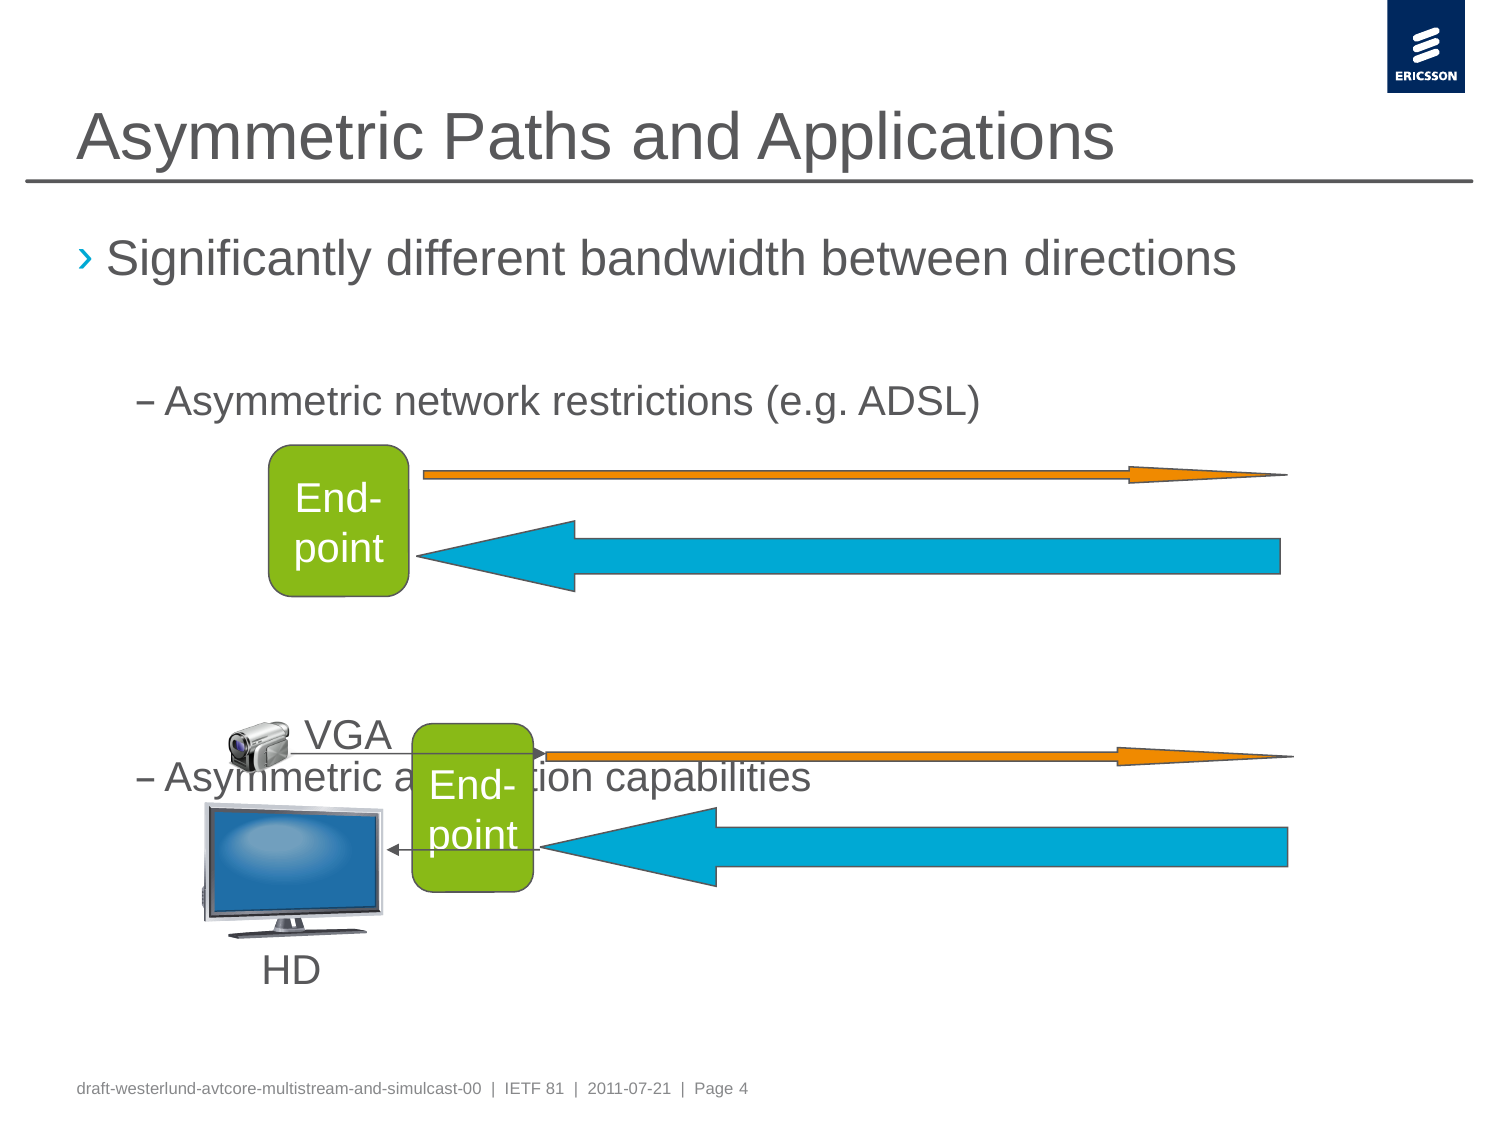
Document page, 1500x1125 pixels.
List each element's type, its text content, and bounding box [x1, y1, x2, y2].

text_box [268, 444, 1288, 597]
title Asymmetric Paths and Applications [64, 91, 1349, 173]
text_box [200, 700, 1294, 989]
list Significantly different bandwidth between directions Asymmetric network restrictions (e.g. ADSL) Asymmetric application capabilities [65, 225, 1436, 929]
